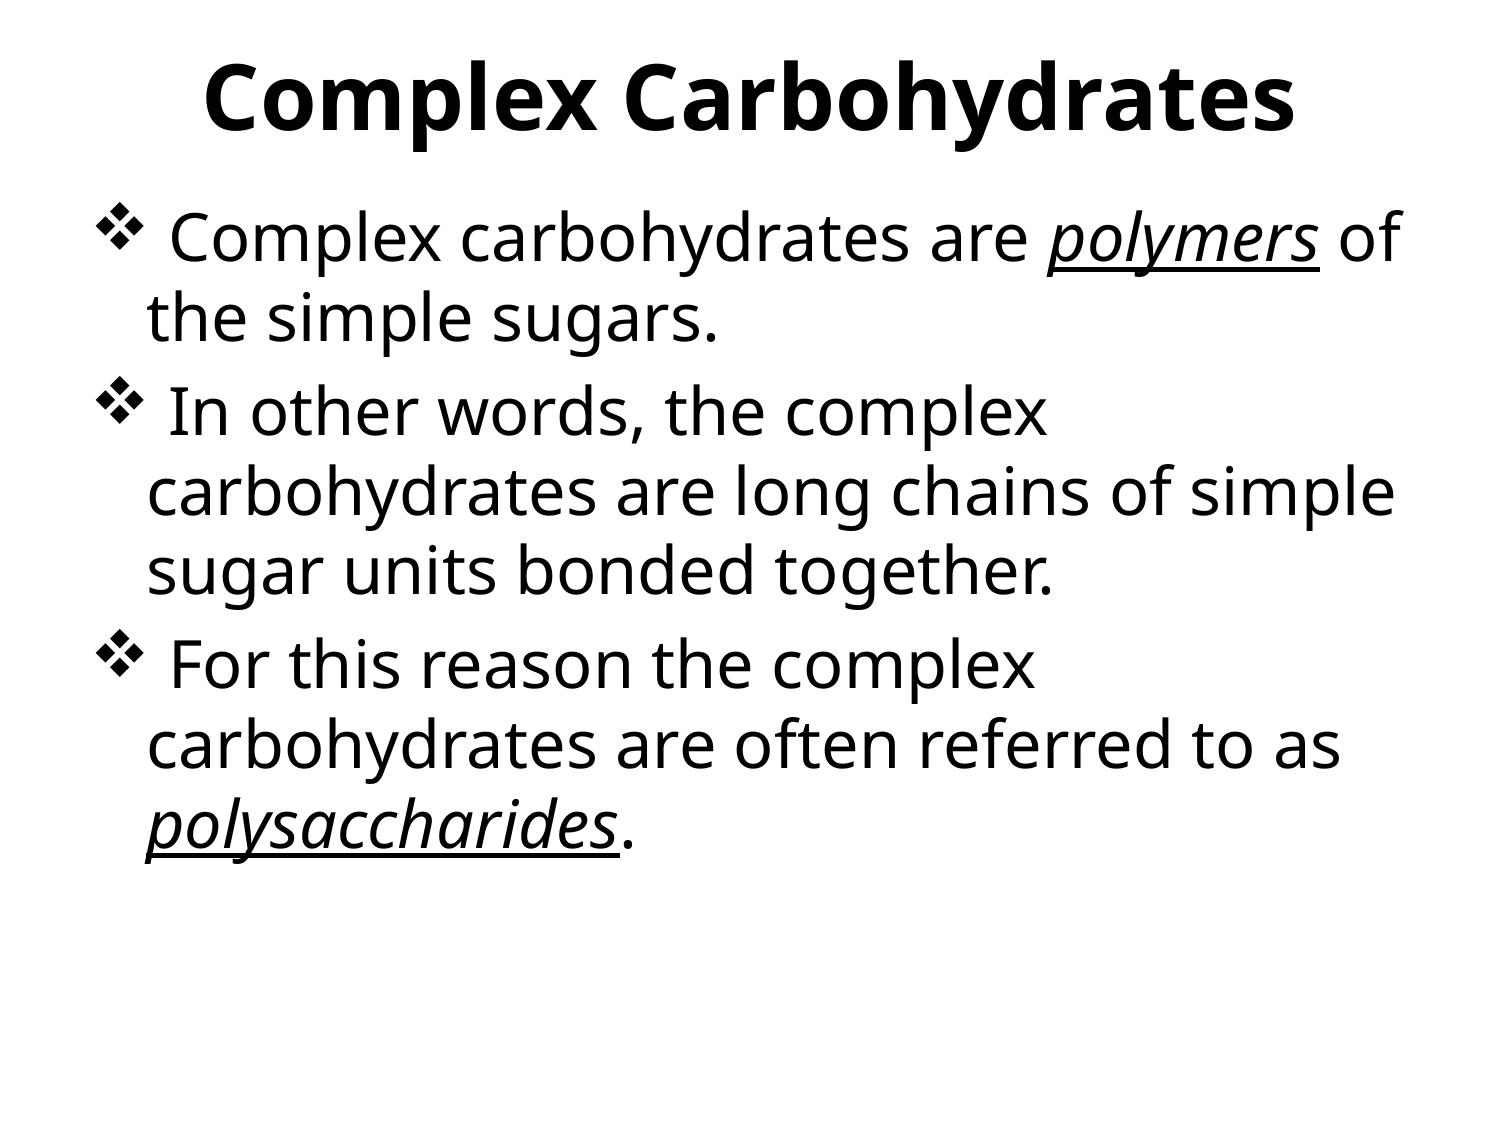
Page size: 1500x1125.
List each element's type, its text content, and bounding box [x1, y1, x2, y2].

list Complex carbohydrates are polymers of the simple sugars. In other words, the complex carbohydrates are long chains of simple sugar units bonded together. For this reason the complex carbohydrates are often referred to as polysaccharides. [74, 187, 1463, 931]
title Complex Carbohydrates [87, 0, 1438, 187]
